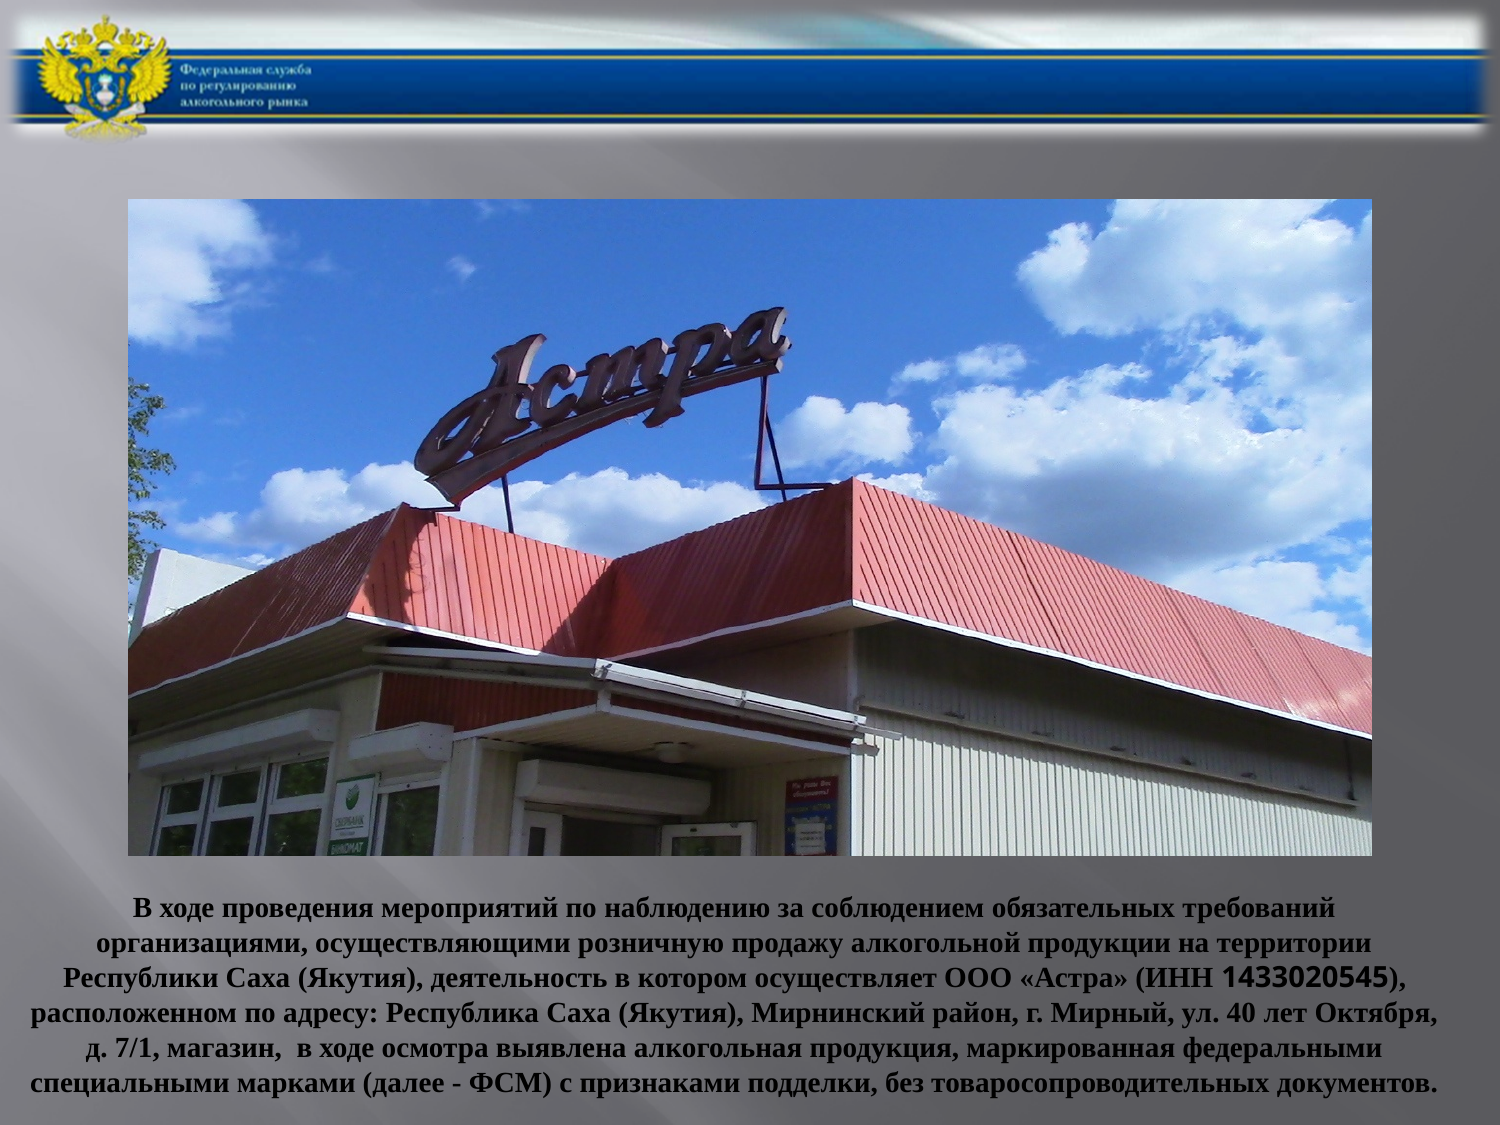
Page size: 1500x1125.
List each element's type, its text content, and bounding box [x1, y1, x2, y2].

picture [0, 0, 1500, 150]
text_box В ходе проведения мероприятий по наблюдению за соблюдением обязательных требований организациями, осуществляющими розничную продажу алкогольной продукции на территории Республики Саха (Якутия), деятельность в котором осуществляет ООО «Астра» (ИНН 1433020545), расположенном по адресу: Республика Саха (Якутия), Мирнинский район, г. Мирный, ул. 40 лет Октября, д. 7/1, магазин, в ходе осмотра выявлена алкогольная продукция, маркированная федеральными специальными марками (далее - ФСМ) с признаками подделки, без товаросопроводительных документов. [11, 881, 1458, 1106]
picture [128, 198, 1372, 856]
